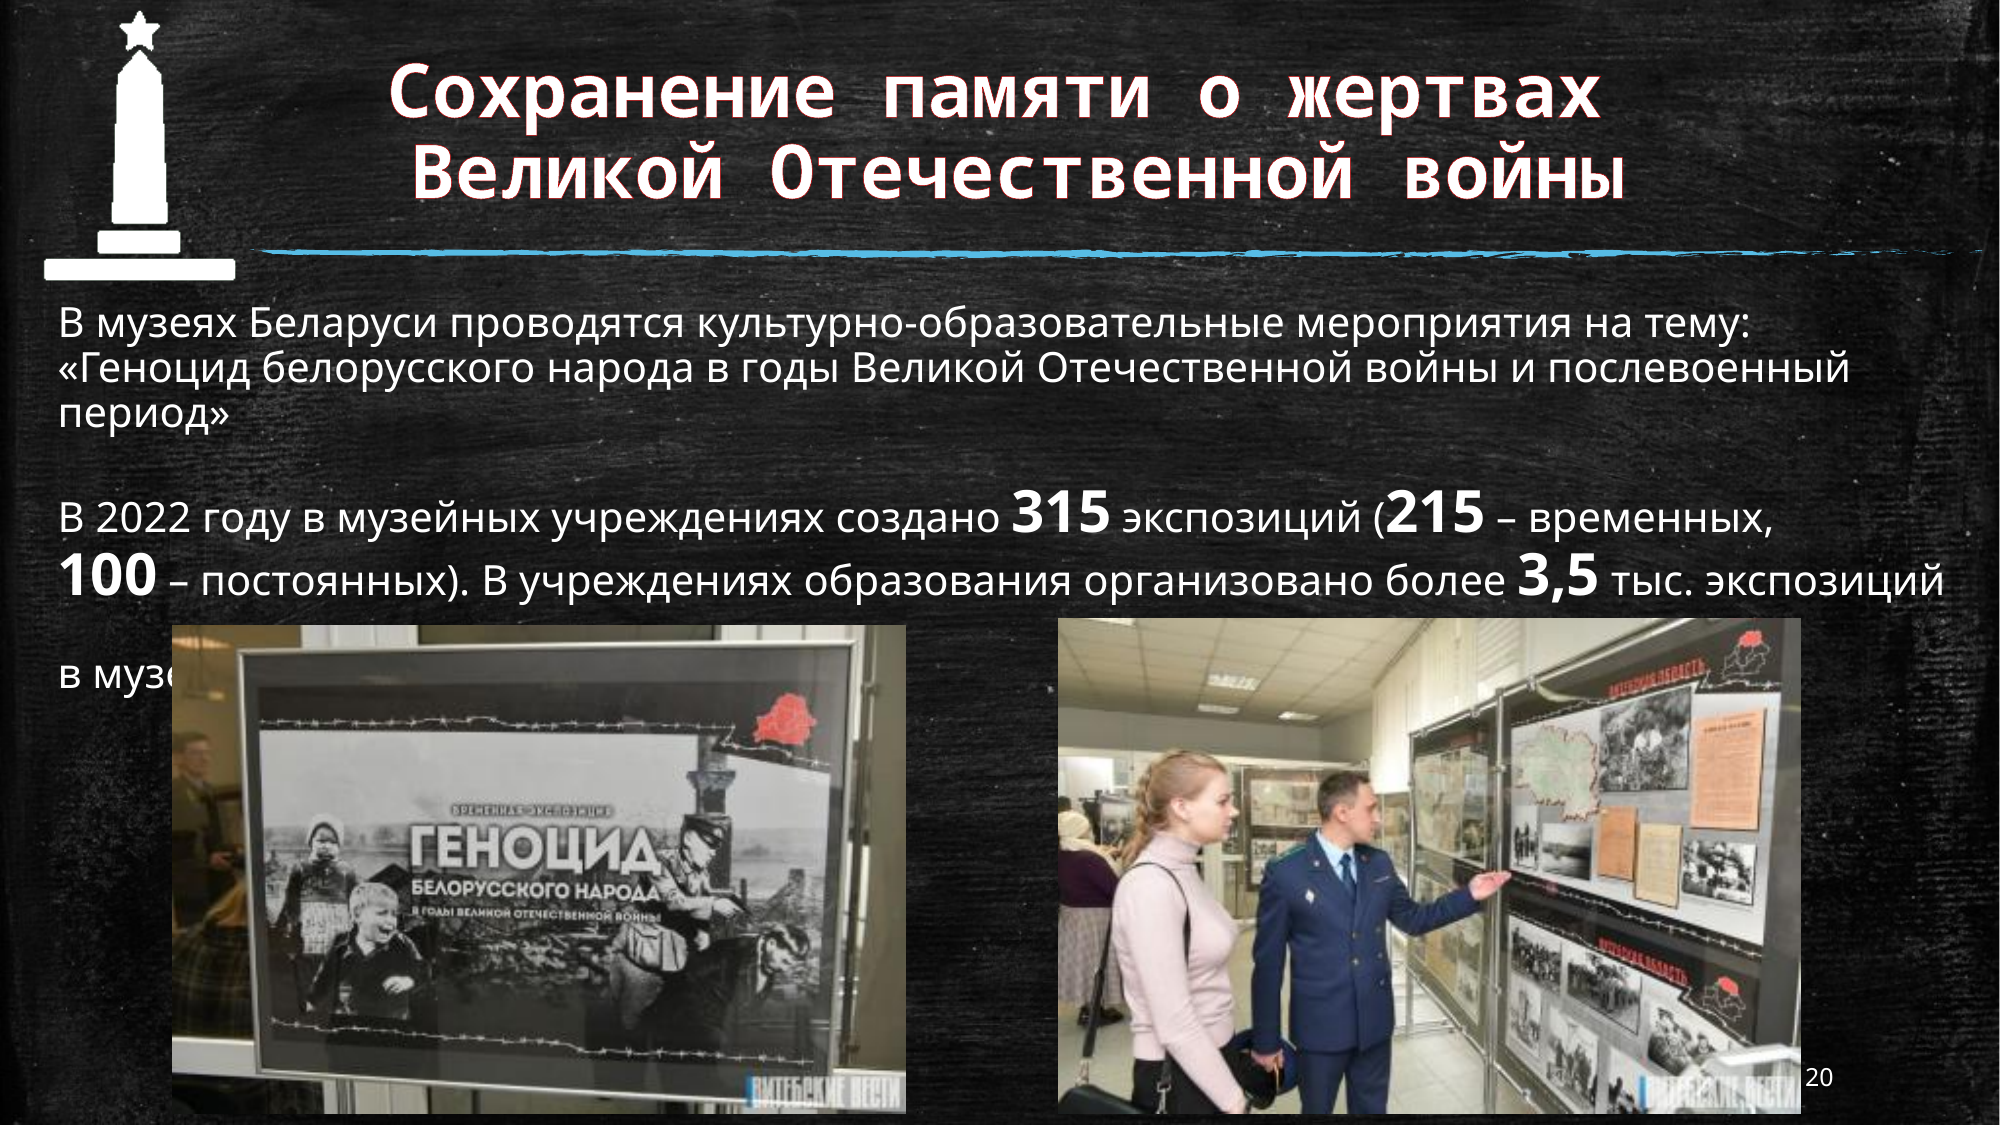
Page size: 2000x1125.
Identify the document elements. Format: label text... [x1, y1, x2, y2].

picture [172, 625, 906, 1114]
text_box Сохранение памяти о жертвах Великой Отечественной войны [297, 54, 2000, 222]
picture [1058, 618, 1801, 1114]
slide_number 20 [1801, 1055, 1849, 1102]
picture [0, 0, 297, 295]
text_box В музеях Беларуси проводятся культурно-образовательные мероприятия на тему: «Геноцид белорусского народа в годы Великой Отечественной войны и послевоенный период» В 2022 году в музейных учреждениях создано 315 экспозиций (215 – временных, 100 – постоянных). В учреждениях образования организовано более 3,5 тыс. экспозиций в музейных комнатах, уголках и т.д. [42, 294, 1964, 706]
